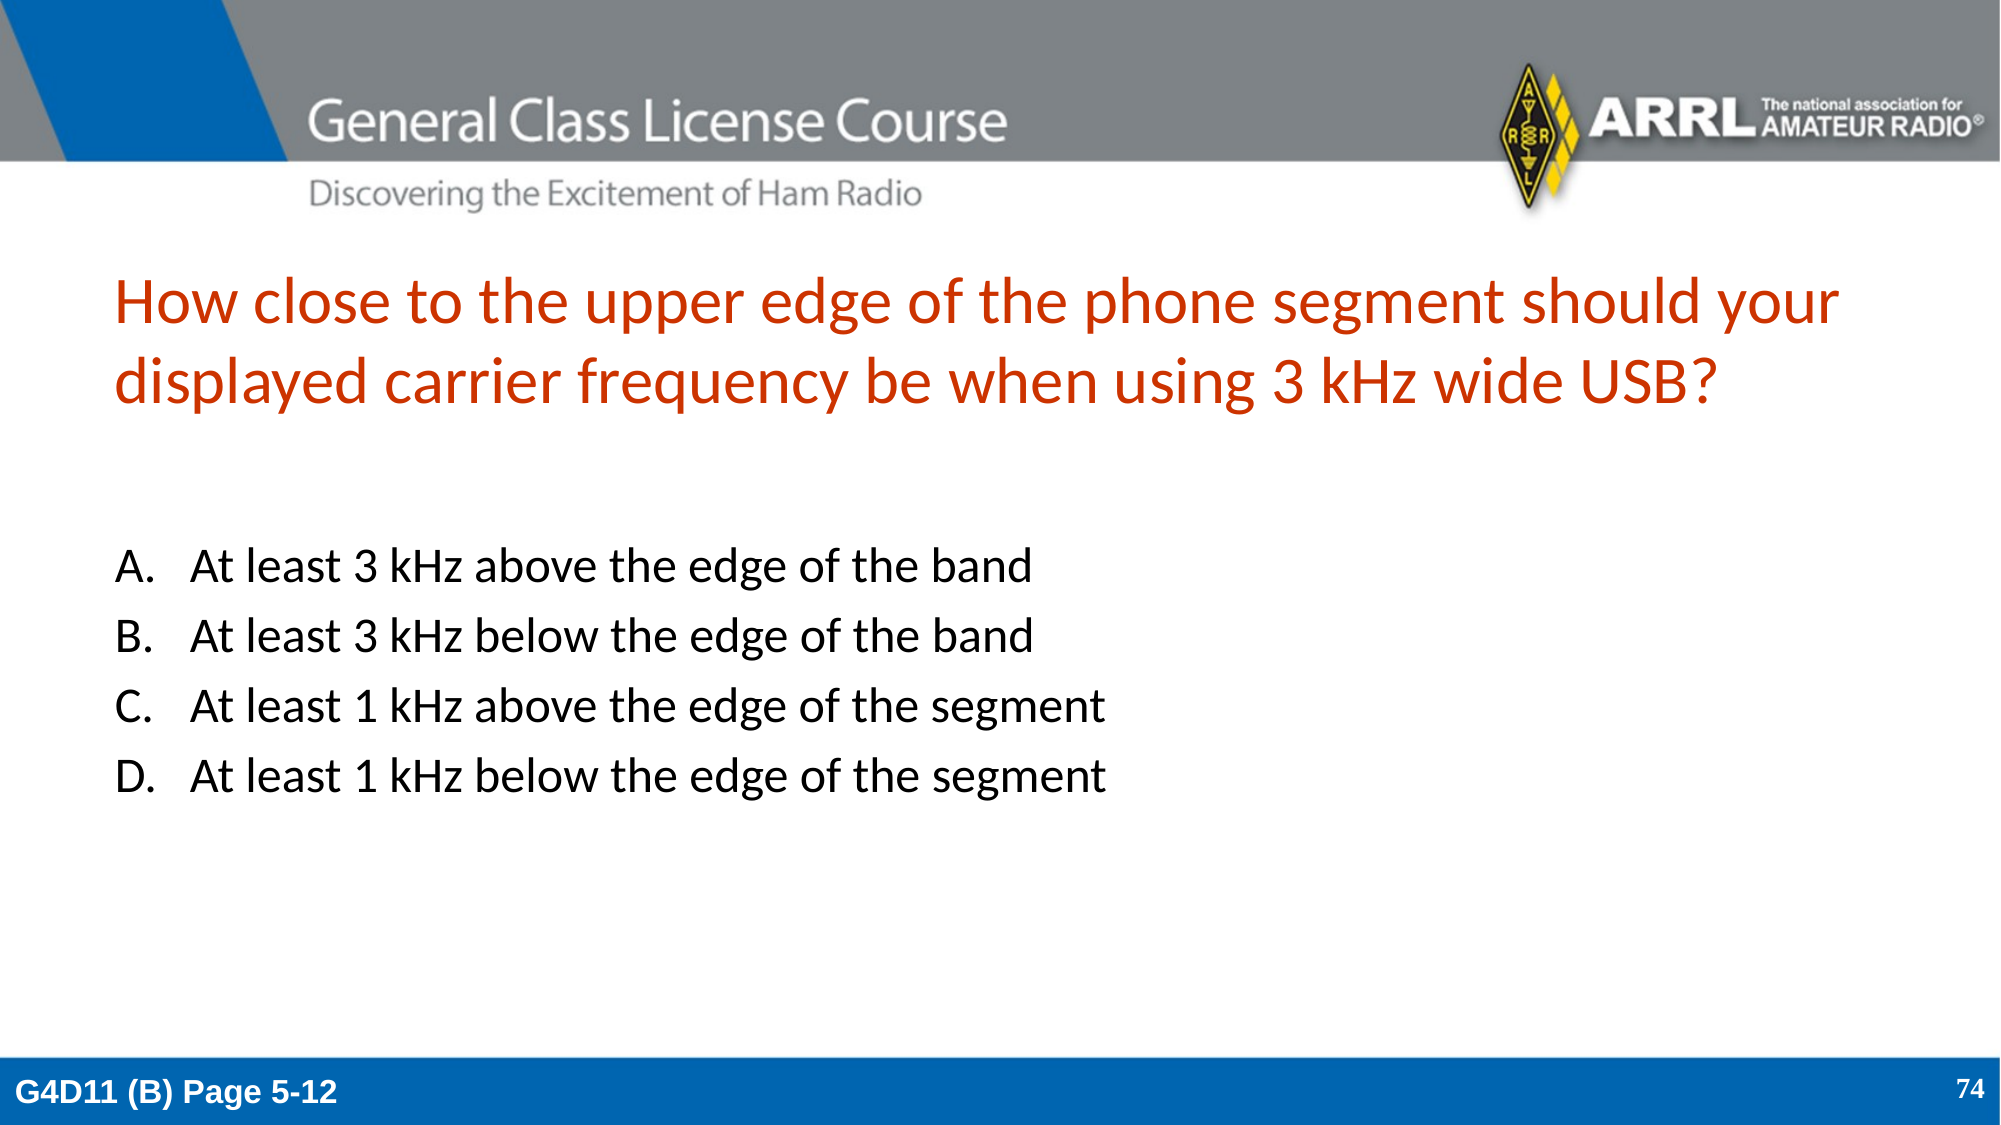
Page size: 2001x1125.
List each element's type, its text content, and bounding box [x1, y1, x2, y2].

picture [0, 0, 2001, 1125]
list At least 3 kHz above the edge of the band At least 3 kHz below the edge of the band At least 1 kHz above the edge of the segment At least 1 kHz below the edge of the segment [99, 525, 1900, 1005]
title How close to the upper edge of the phone segment should your displayed carrier frequency be when using 3 kHz wide USB? [99, 249, 1900, 468]
text_box 74 [1875, 1062, 2000, 1113]
text_box G4D11 (B) Page 5-12 [0, 1062, 1313, 1118]
